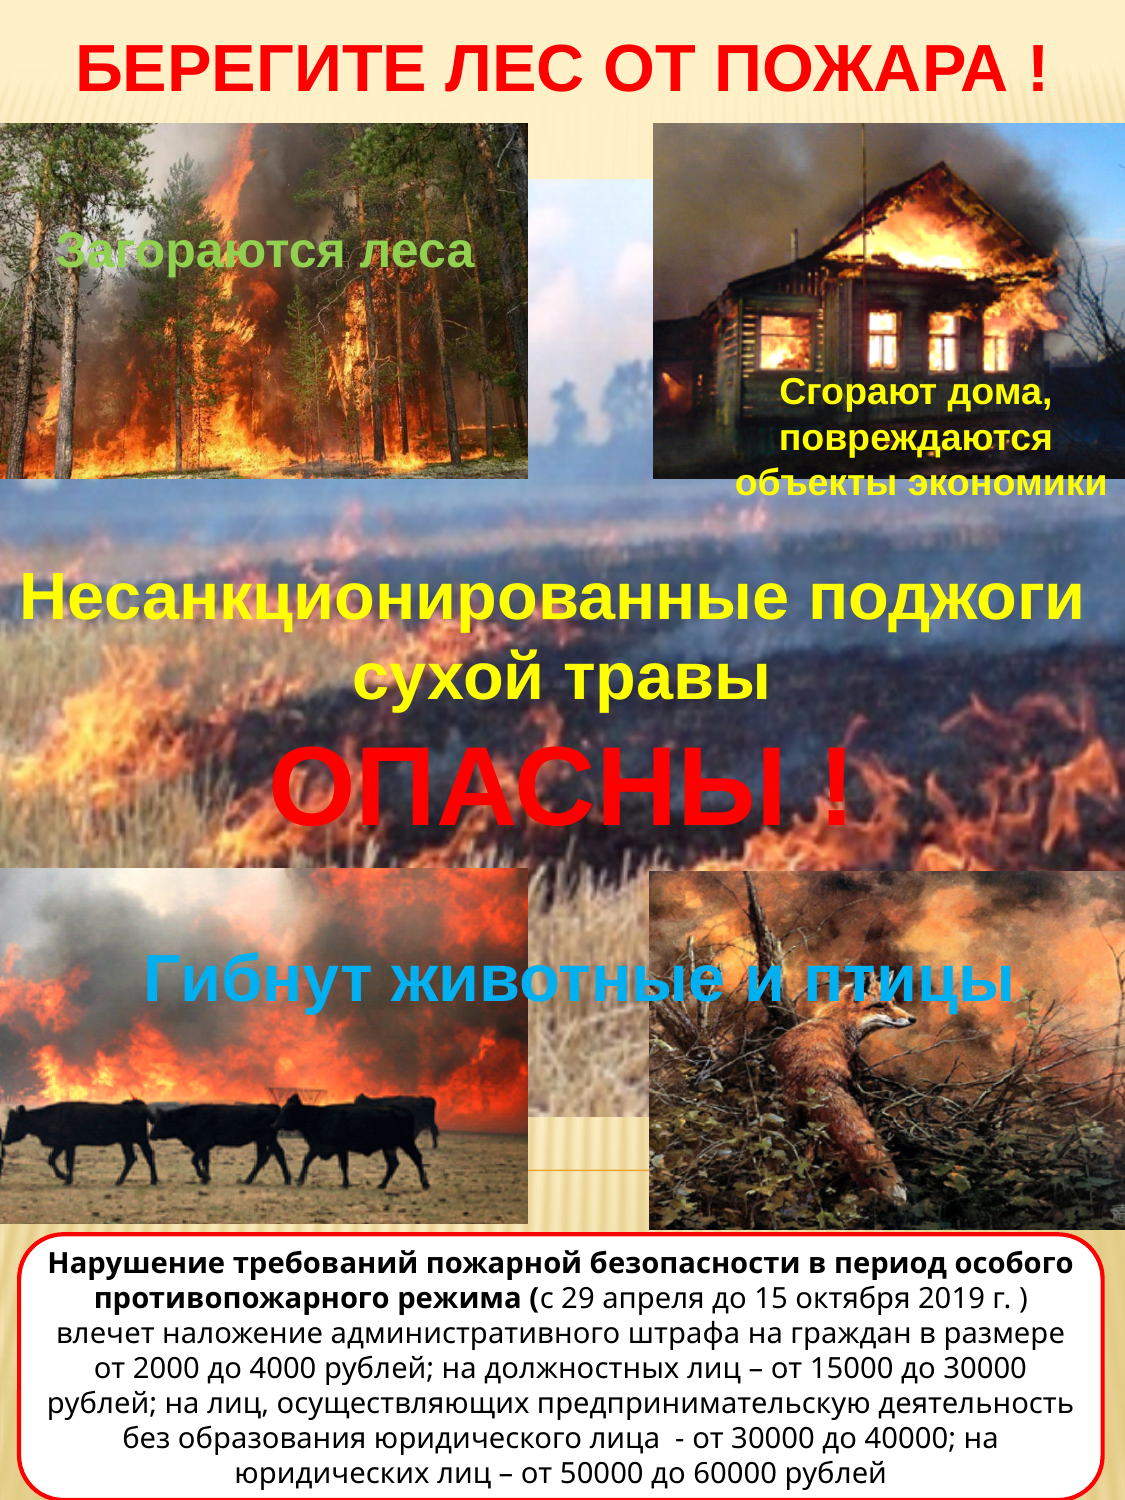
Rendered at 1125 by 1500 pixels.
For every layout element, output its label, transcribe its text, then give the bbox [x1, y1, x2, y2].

text_box Нарушение требований пожарной безопасности в период особого противопожарного режима (с 29 апреля до 15 октября 2019 г. ) влечет наложение административного штрафа на граждан в размере от 2000 до 4000 рублей; на должностных лиц – от 15000 до 30000 рублей; на лиц, осуществляющих предпринимательскую деятельность без образования юридического лица - от 30000 до 40000; на юридических лиц – от 50000 до 60000 рублей [16, 1417, 1105, 1500]
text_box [0, 123, 1125, 1400]
text_box БЕРЕГИТЕ ЛЕС ОТ ПОЖАРА ! [31, 17, 1094, 113]
